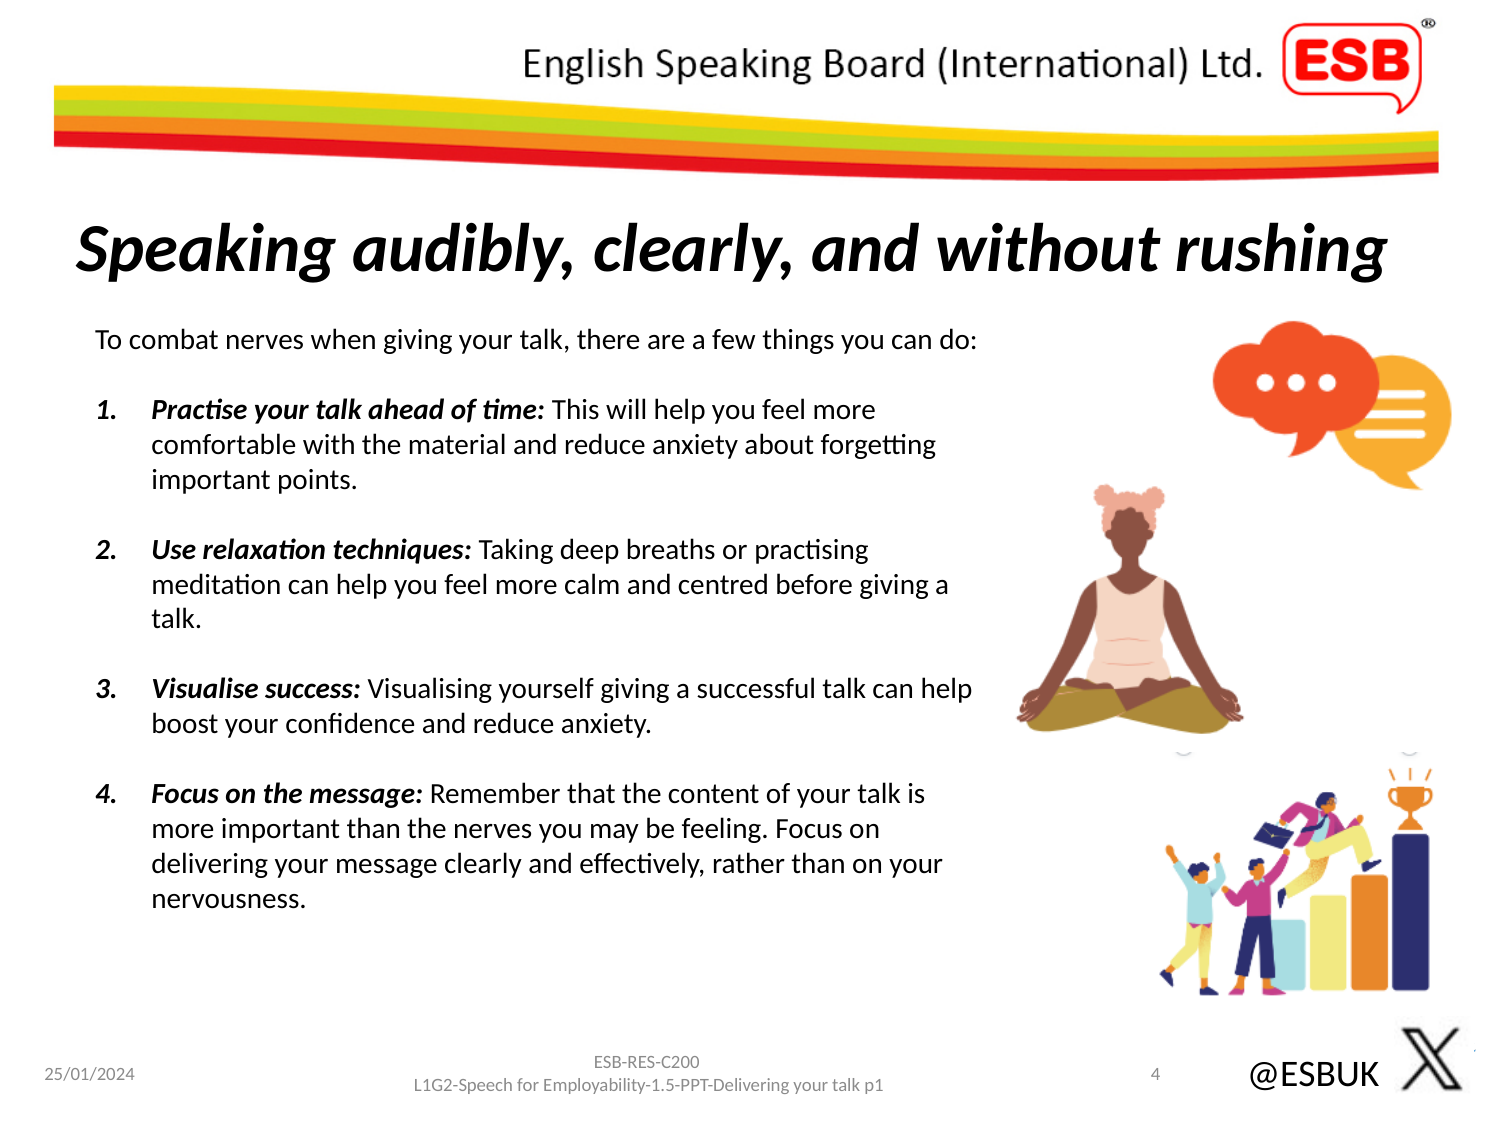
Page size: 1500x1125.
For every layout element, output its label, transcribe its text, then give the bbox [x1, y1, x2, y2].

slide_number 4 [930, 1042, 1176, 1103]
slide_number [29, 1042, 367, 1103]
text_box To combat nerves when giving your talk, there are a few things you can do: Practise your talk ahead of time: This will help you feel more comfortable with the material and reduce anxiety about forgetting important points. Use relaxation techniques: Taking deep breaths or practising meditation can help you feel more calm and centred before giving a talk. Visualise success: Visualising yourself giving a successful talk can help boost your confidence and reduce anxiety. Focus on the message: Remember that the content of your talk is more important than the nerves you may be feeling. Focus on delivering your message clearly and effectively, rather than on your nervousness. [80, 312, 1002, 952]
footer ESB-RES-C200 L1G2-Speech for Employability-1.5-PPT-Delivering your talk p1 [395, 1042, 902, 1103]
picture [0, 0, 1500, 189]
picture [1009, 312, 1476, 1103]
title Speaking audibly, clearly, and without rushing [61, 184, 1456, 315]
